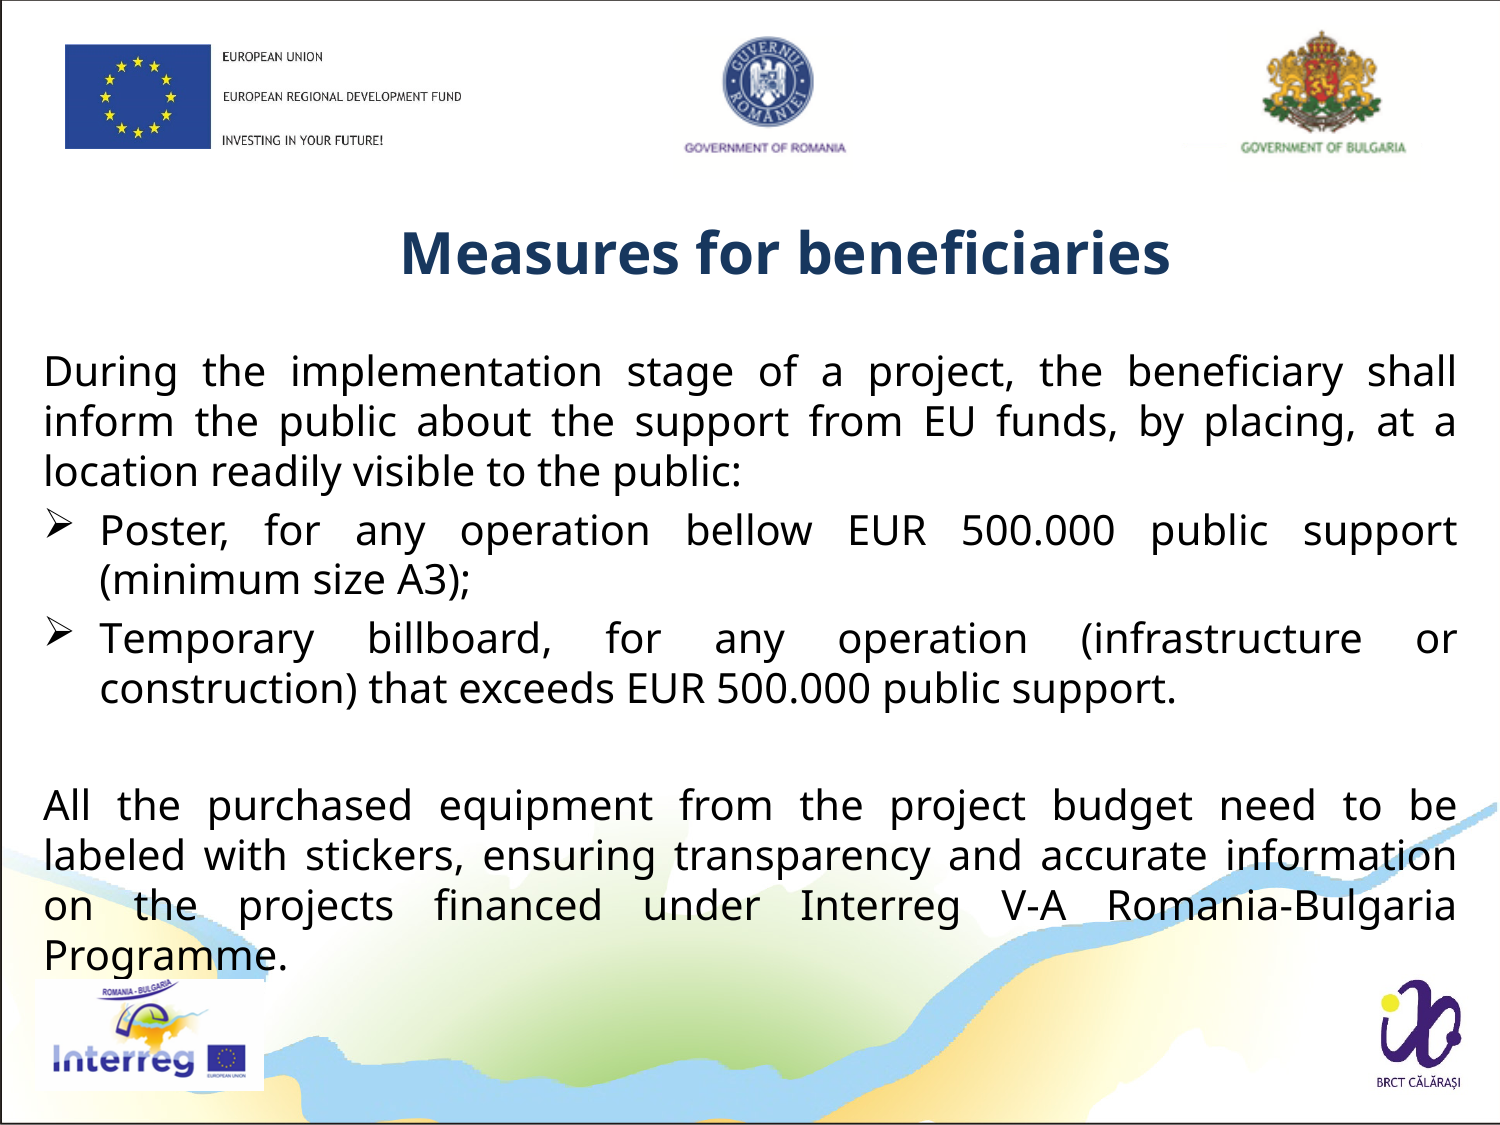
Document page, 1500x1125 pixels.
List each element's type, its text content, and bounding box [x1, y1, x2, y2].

list During the implementation stage of a project, the beneficiary shall inform the public about the support from EU funds, by placing, at a location readily visible to the public: Poster, for any operation bellow EUR 500.000 public support (minimum size A3); Temporary billboard, for any operation (infrastructure or construction) that exceeds EUR 500.000 public support. All the purchased equipment from the project budget need to be labeled with stickers, ensuring transparency and accurate information on the projects financed under Interreg V-A Romania-Bulgaria Programme. [27, 337, 1474, 1125]
picture [34, 979, 264, 1091]
title Measures for beneficiaries [84, 235, 1487, 338]
text_box [1175, 20, 1447, 144]
picture [0, 0, 1500, 1125]
